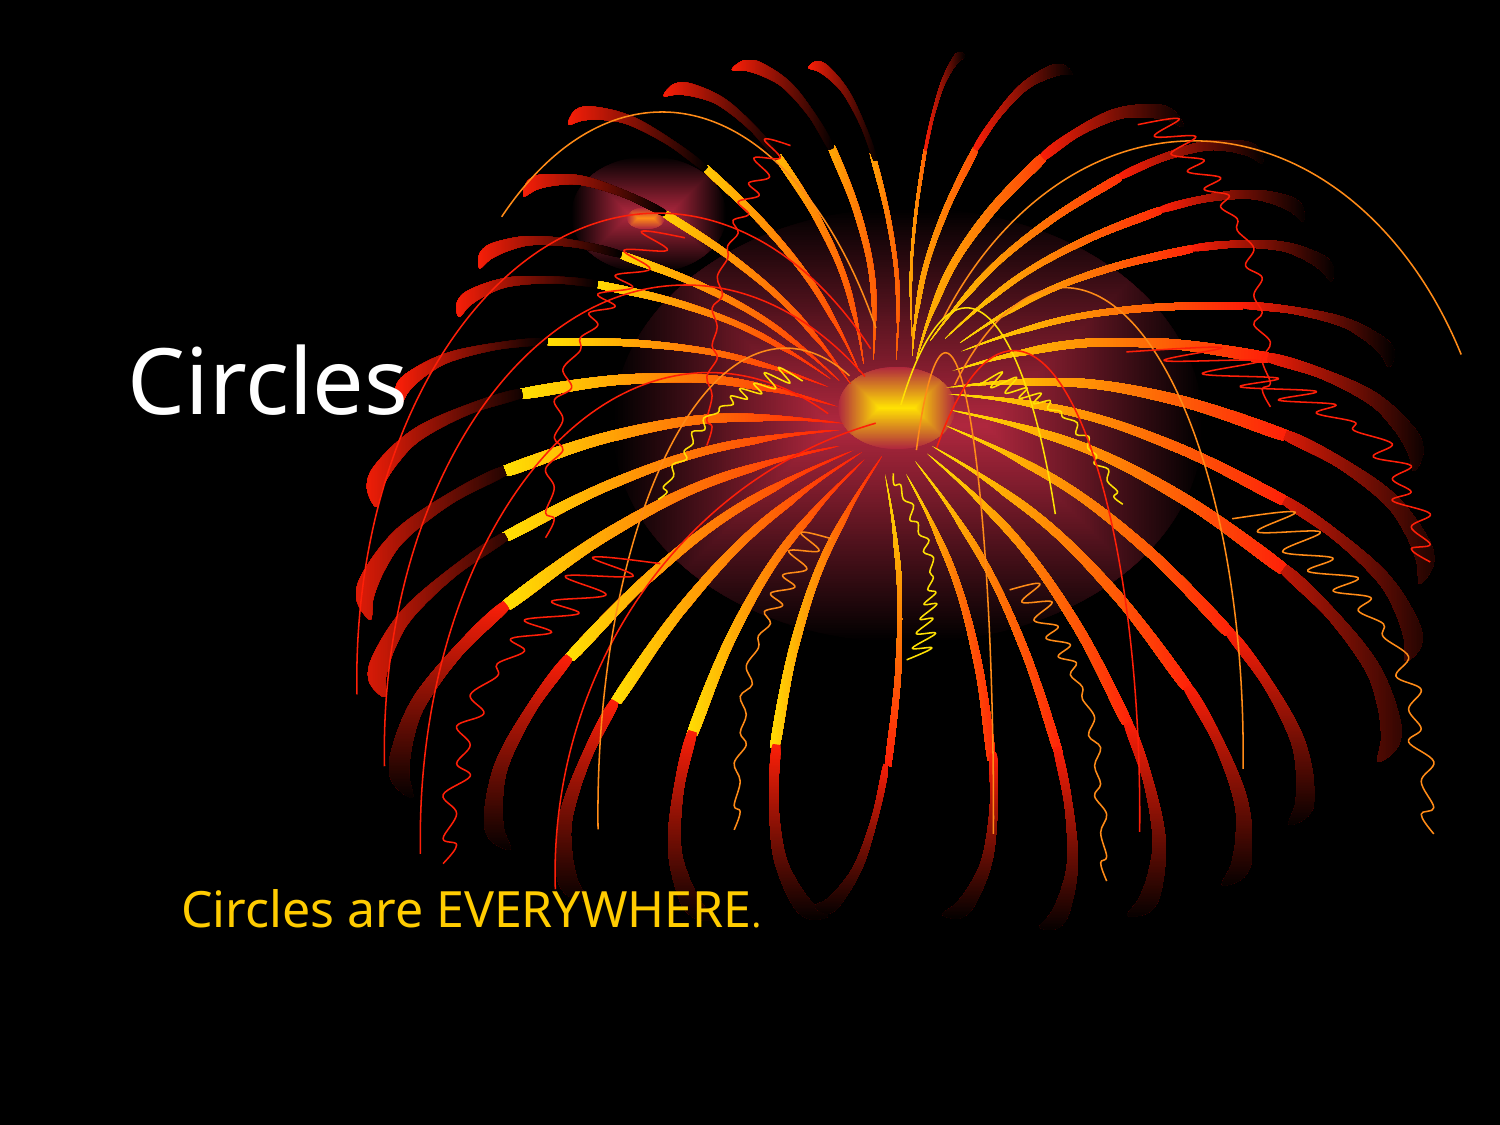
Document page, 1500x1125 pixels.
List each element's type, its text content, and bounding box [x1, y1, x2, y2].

text_box Circles are EVERYWHERE. [166, 870, 777, 946]
title Circles [112, 299, 1388, 567]
